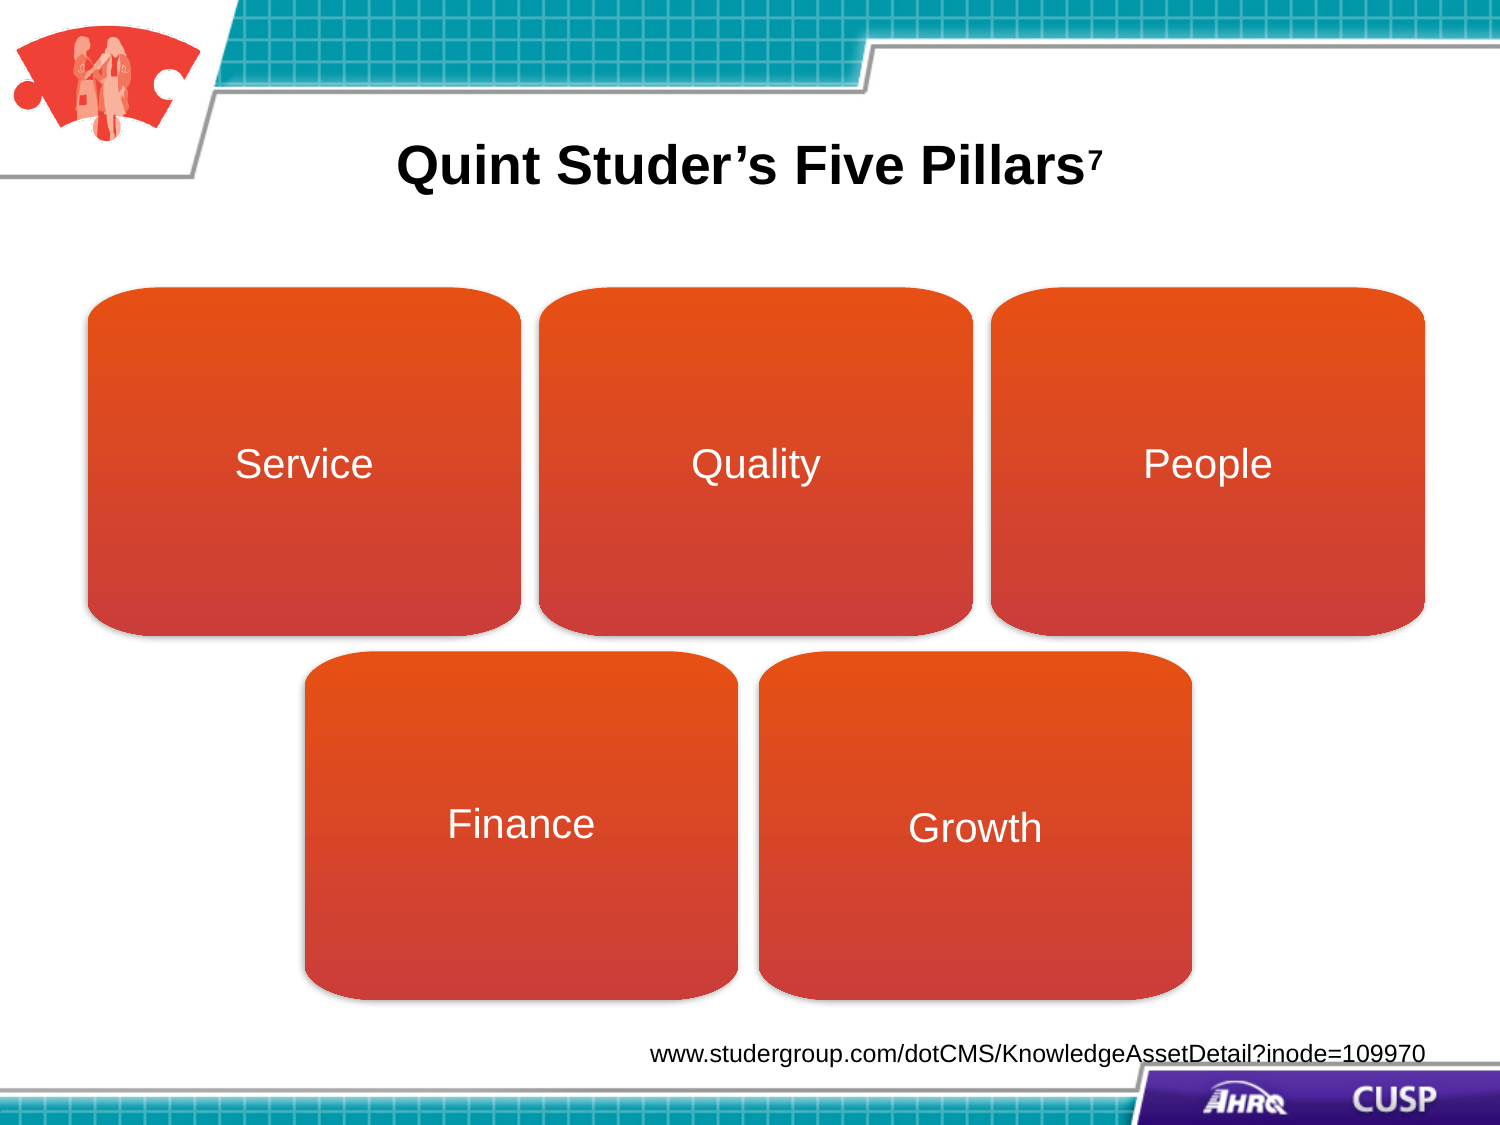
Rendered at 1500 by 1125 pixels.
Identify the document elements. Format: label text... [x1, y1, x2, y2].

title Quint Studer’s Five Pillars7 [0, 121, 1500, 263]
picture [0, 0, 1500, 121]
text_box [87, 287, 1426, 1001]
picture [0, 263, 1500, 1125]
text_box www.studergroup.com/dotCMS/KnowledgeAssetDetail?inode=109970 [479, 1030, 1443, 1076]
